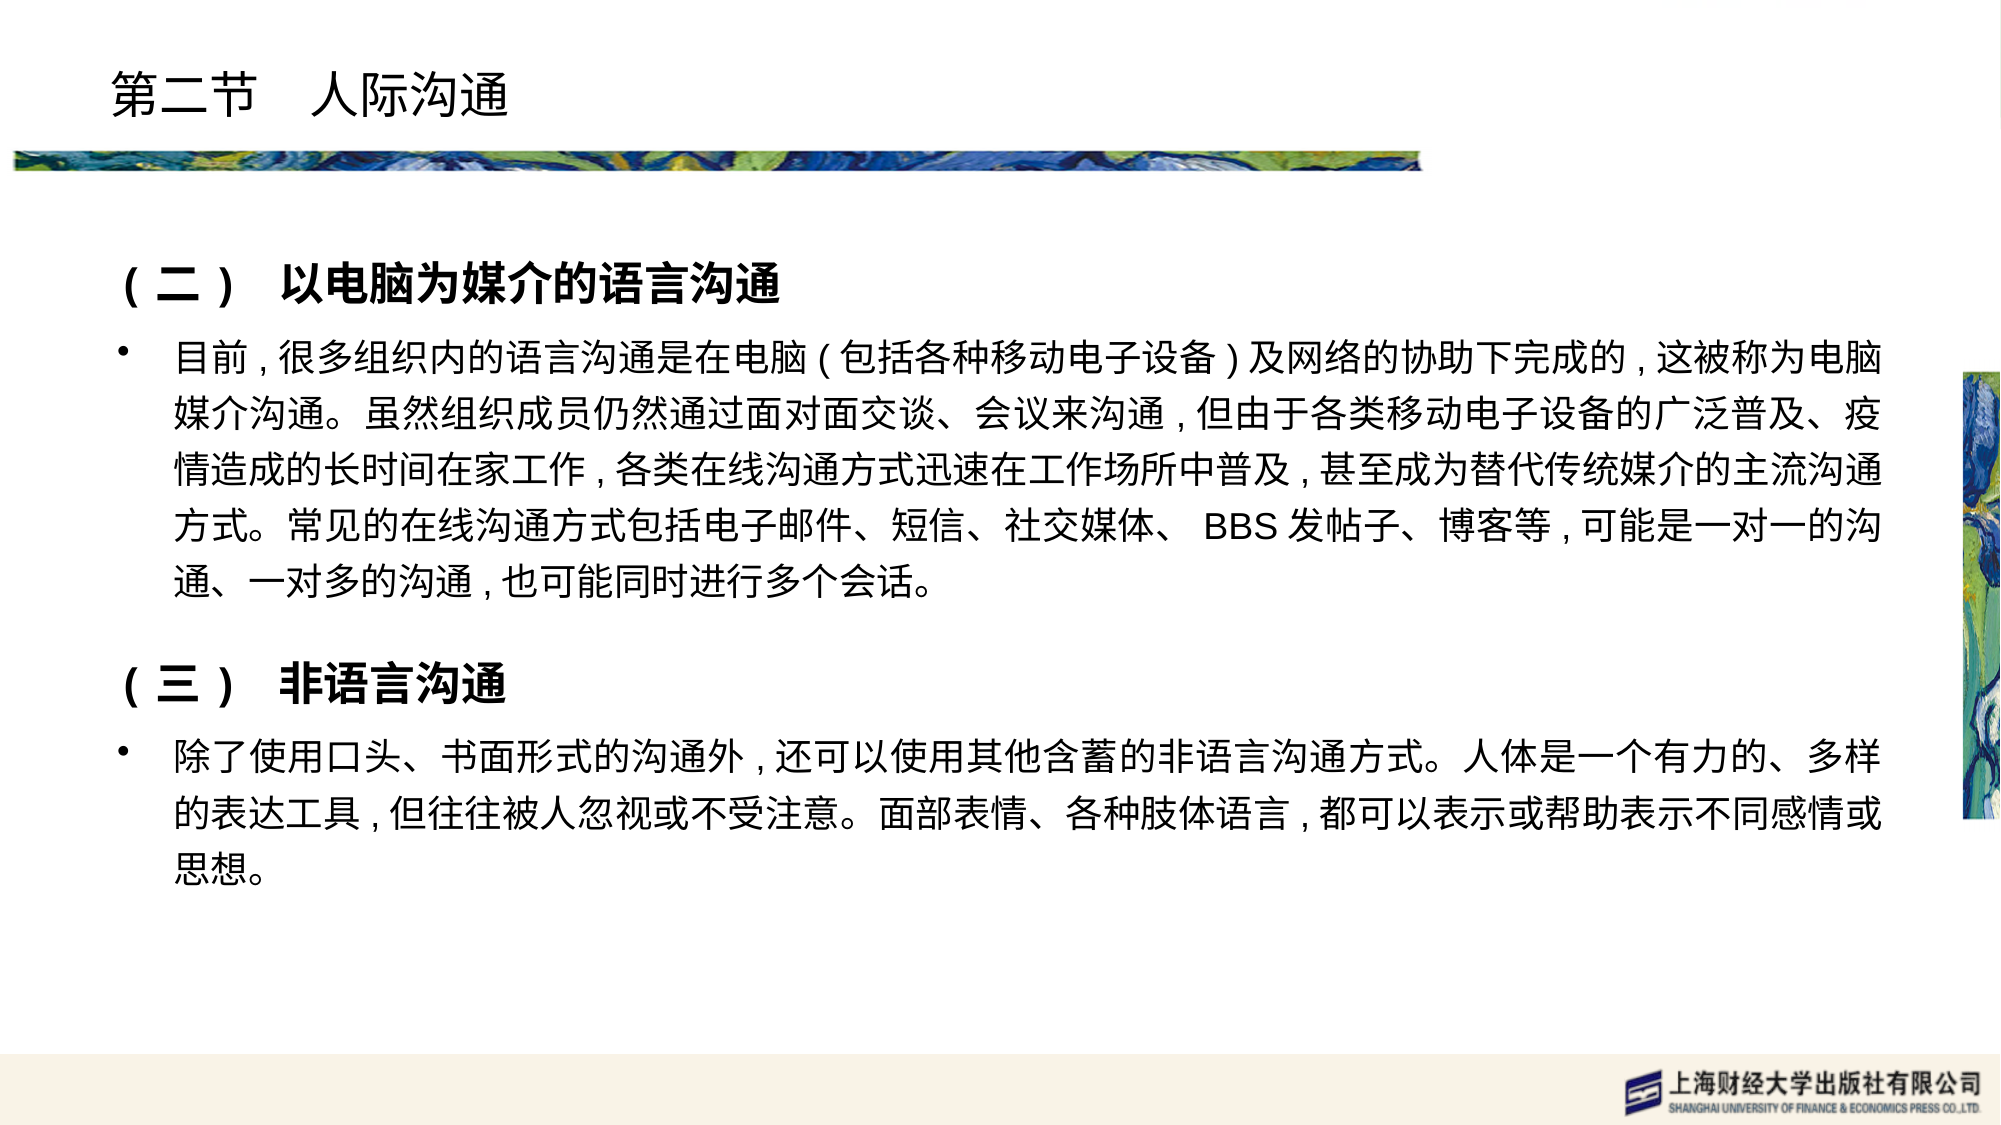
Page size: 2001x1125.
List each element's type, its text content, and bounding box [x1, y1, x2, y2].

title 第二节 人际沟通 [94, 42, 1451, 146]
picture [0, 0, 2001, 1125]
list (二) 以电脑为媒介的语言沟通 目前,很多组织内的语言沟通是在电脑(包括各种移动电子设备)及网络的协助下完成的,这被称为电脑媒介沟通。虽然组织成员仍然通过面对面交谈、会议来沟通,但由于各类移动电子设备的广泛普及、疫情造成的长时间在家工作,各类在线沟通方式迅速在工作场所中普及,甚至成为替代传统媒介的主流沟通方式。常见的在线沟通方式包括电子邮件、短信、社交媒体、BBS发帖子、博客等,可能是一对一的沟通、一对多的沟通,也可能同时进行多个会话。 (三) 非语言沟通 除了使用口头、书面形式的沟通外,还可以使用其他含蓄的非语言沟通方式。人体是一个有力的、多样的表达工具,但往往被人忽视或不受注意。面部表情、各种肢体语言,都可以表示或帮助表示不同感情或思想。 [102, 233, 1898, 1032]
